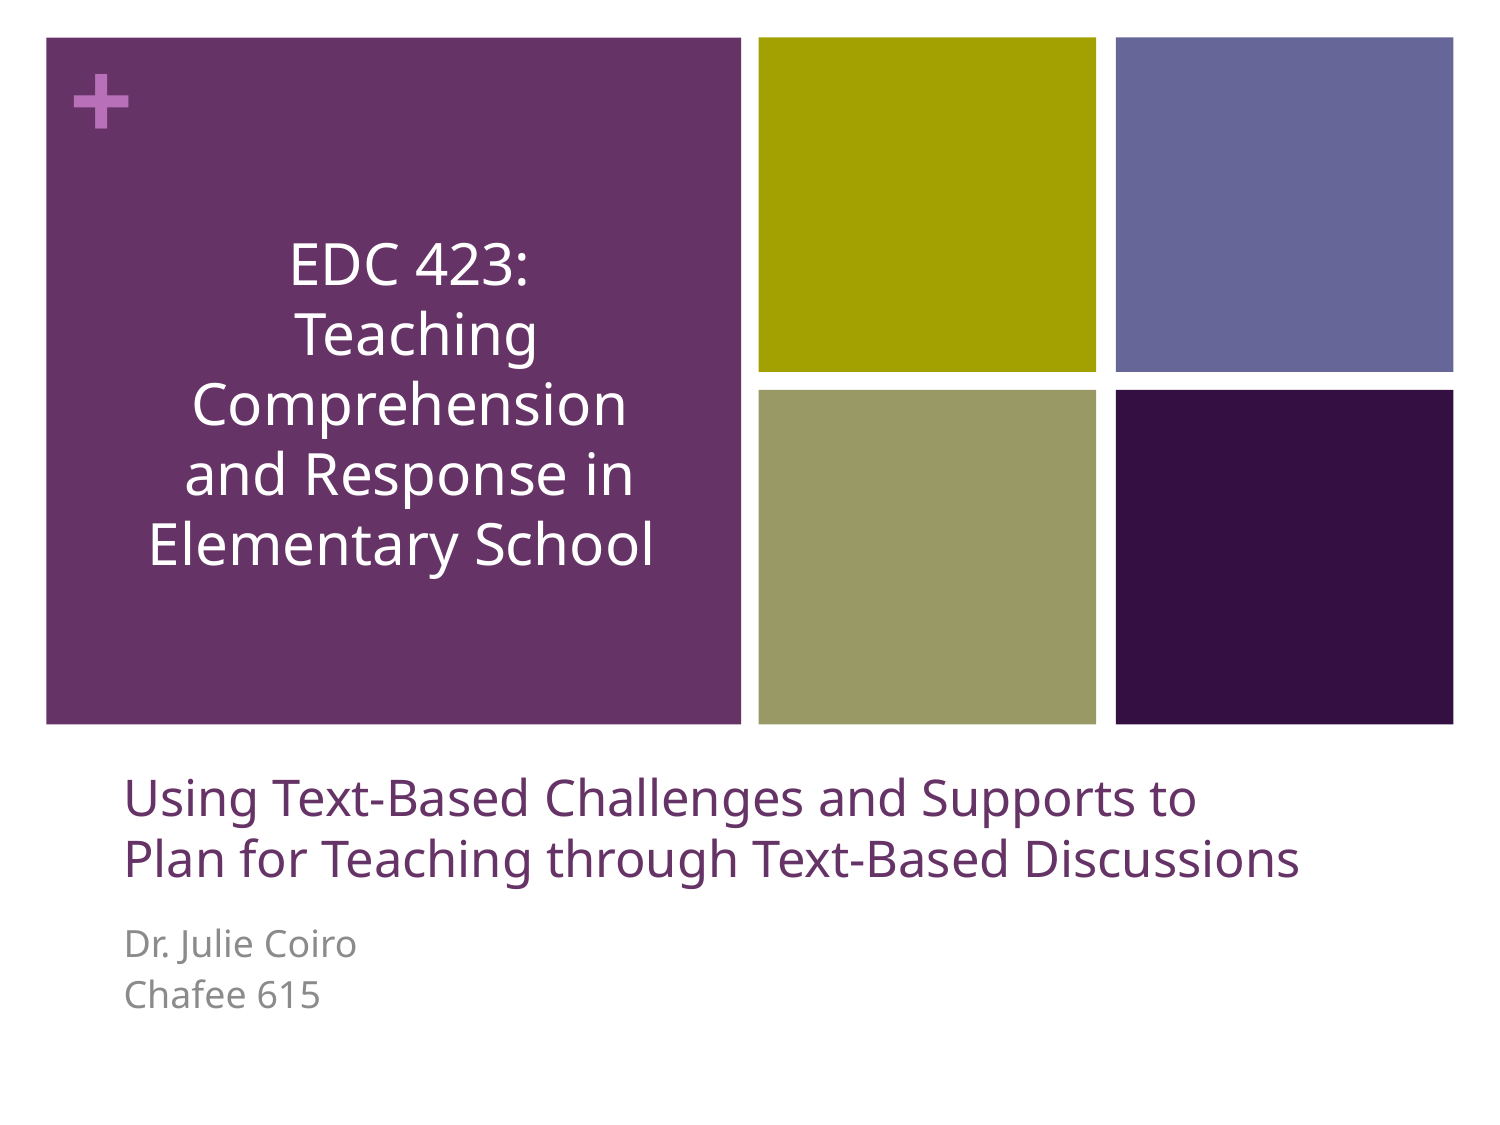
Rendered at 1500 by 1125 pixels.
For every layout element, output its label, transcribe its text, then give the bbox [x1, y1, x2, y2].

subtitle Dr. Julie Coiro Chafee 615 [108, 912, 772, 1036]
text_box EDC 423: Teaching Comprehension and Response in Elementary School [130, 219, 689, 585]
title Using Text-Based Challenges and Supports to Plan for Teaching through Text-Based Discussions [108, 758, 1329, 912]
